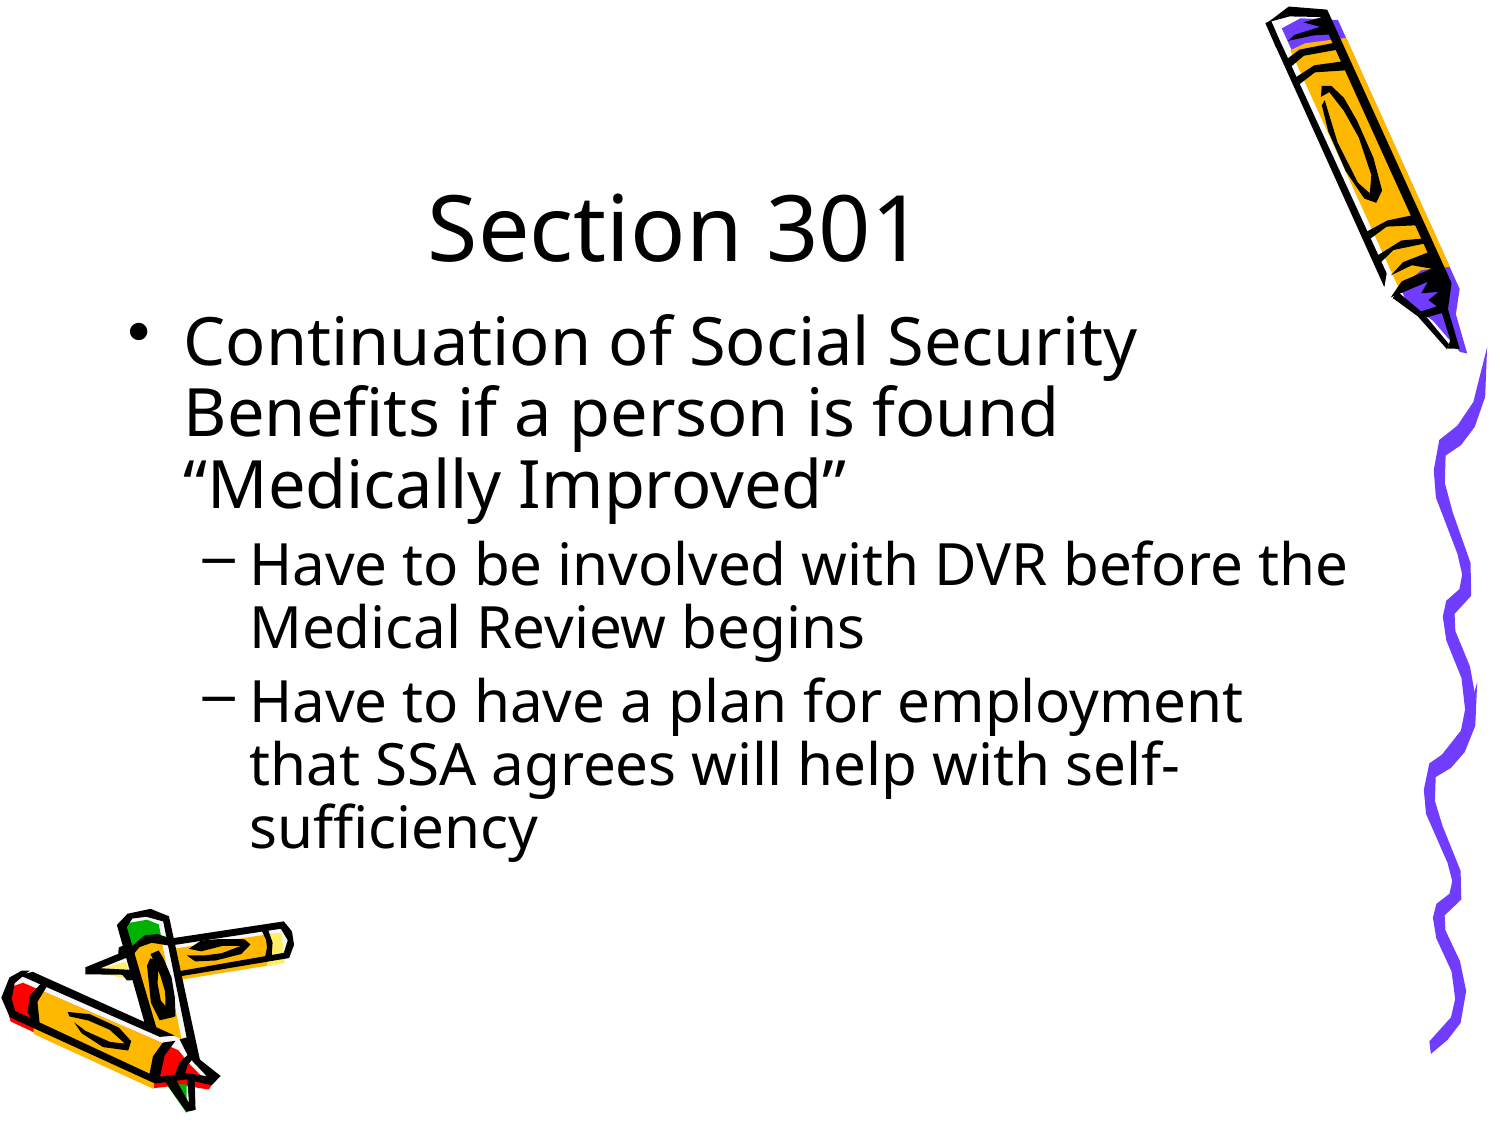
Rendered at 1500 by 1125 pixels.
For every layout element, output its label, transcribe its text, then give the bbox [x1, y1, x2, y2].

list Continuation of Social Security Benefits if a person is found “Medically Improved” Have to be involved with DVR before the Medical Review begins Have to have a plan for employment that SSA agrees will help with self-sufficiency [112, 299, 1375, 900]
title Section 301 [112, 24, 1240, 288]
